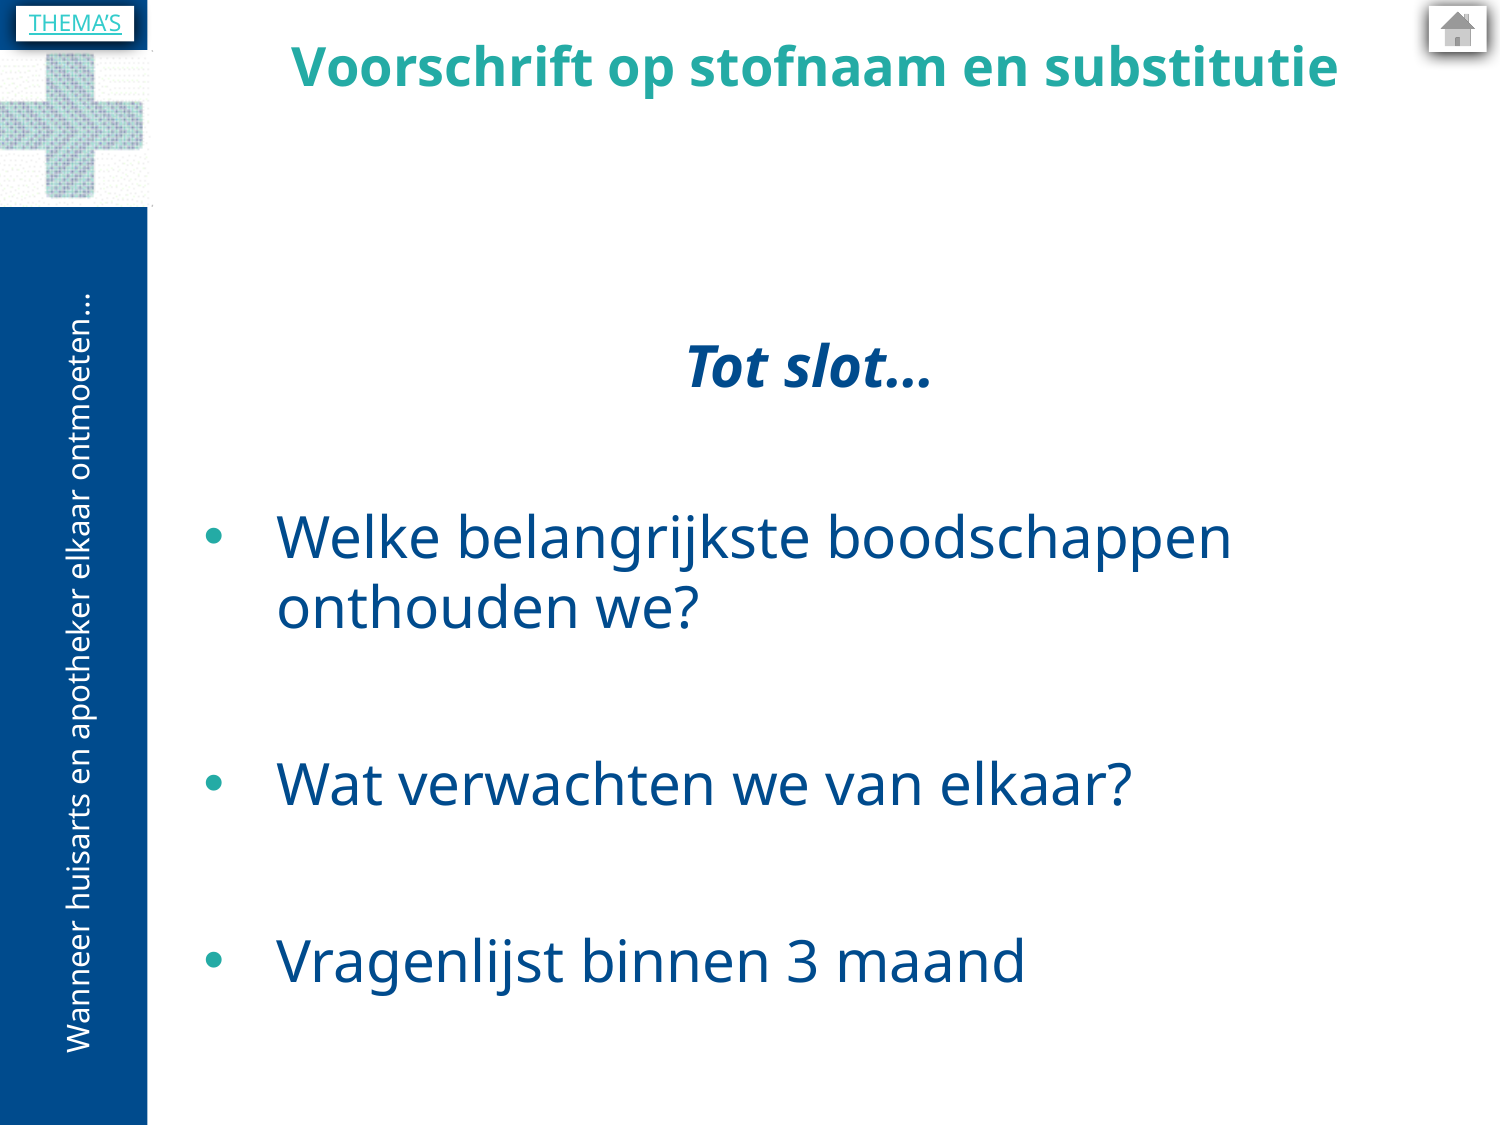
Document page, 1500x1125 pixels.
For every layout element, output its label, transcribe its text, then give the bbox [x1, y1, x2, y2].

text_box Tot slot… Welke belangrijkste boodschappen onthouden we? Wat verwachten we van elkaar? Vragenlijst binnen 3 maand [189, 329, 1431, 1125]
list Voorschrift op stofnaam en substitutie [174, 32, 1458, 133]
picture [0, 50, 154, 207]
text_box [1428, 5, 1488, 53]
text_box THEMA’S [15, 5, 135, 42]
